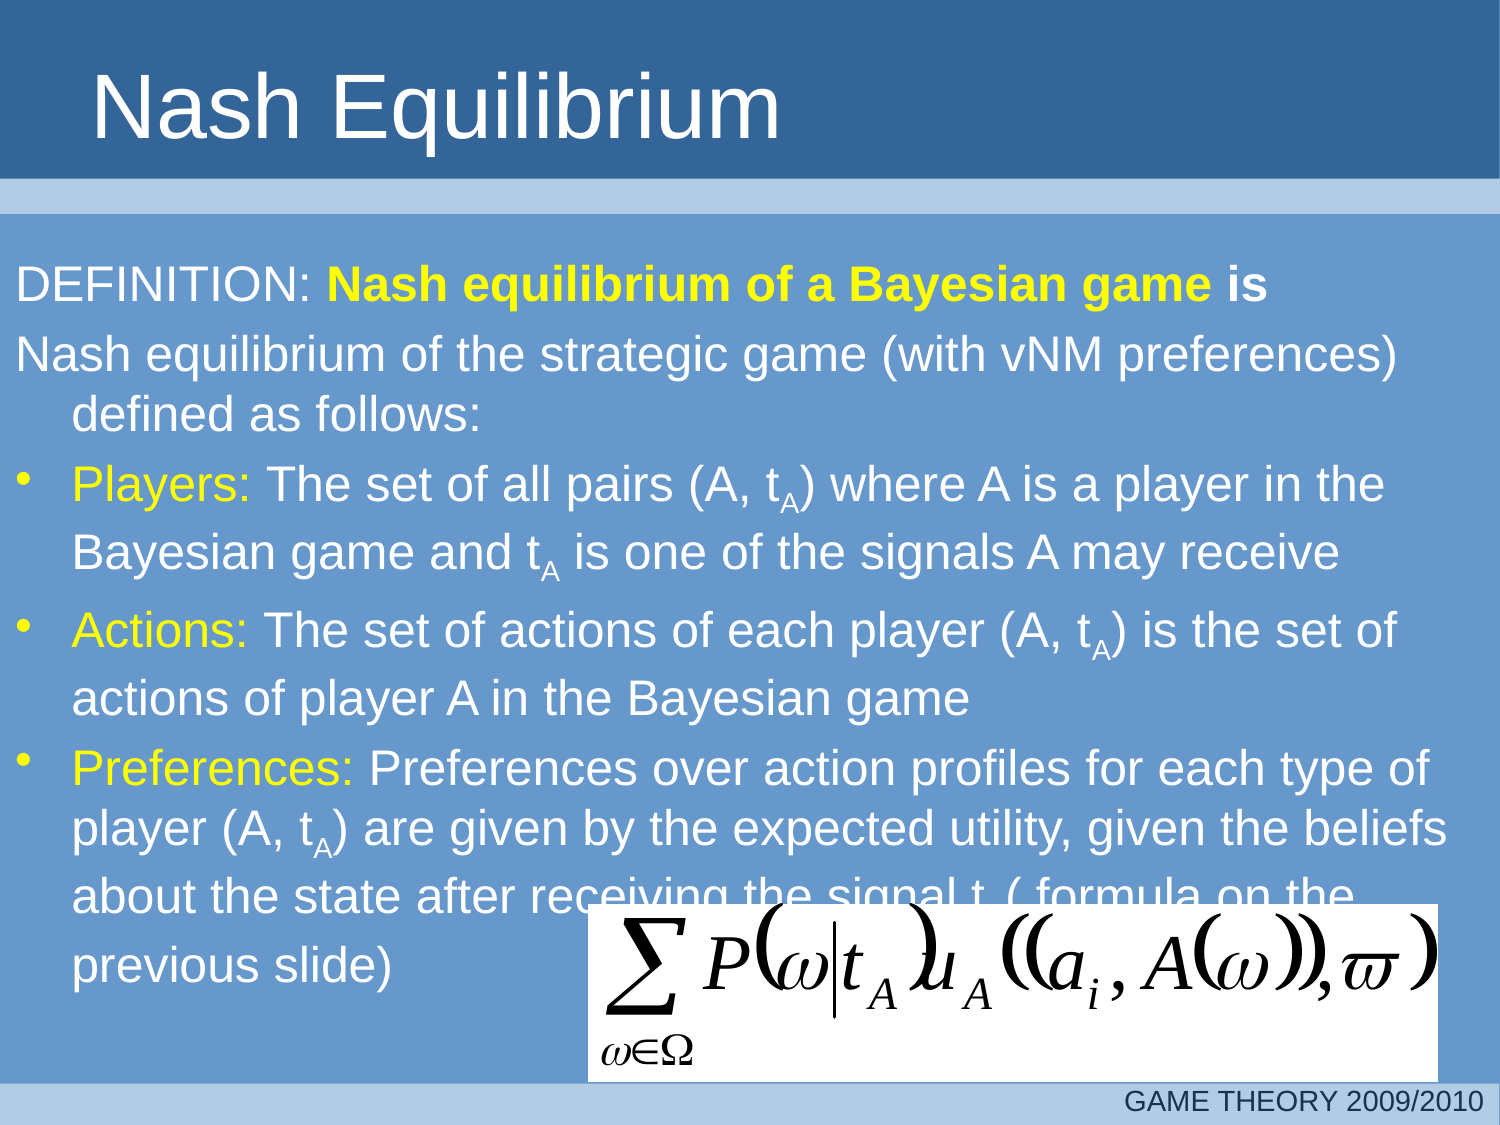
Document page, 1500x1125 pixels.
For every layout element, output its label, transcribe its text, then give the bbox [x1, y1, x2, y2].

title Nash Equilibrium [74, 42, 1436, 162]
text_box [588, 903, 1439, 1082]
list DEFINITION: Nash equilibrium of a Bayesian game is Nash equilibrium of the strategic game (with vNM preferences) defined as follows: Players: The set of all pairs (A, tA) where A is a player in the Bayesian game and tA is one of the signals A may receive Actions: The set of actions of each player (A, tA) is the set of actions of player A in the Bayesian game Preferences: Preferences over action profiles for each type of player (A, tA) are given by the expected utility, given the beliefs about the state after receiving the signal tA( formula on the previous slide) [0, 243, 1500, 1000]
text_box GAME THEORY 2009/2010 [1109, 1075, 1500, 1125]
